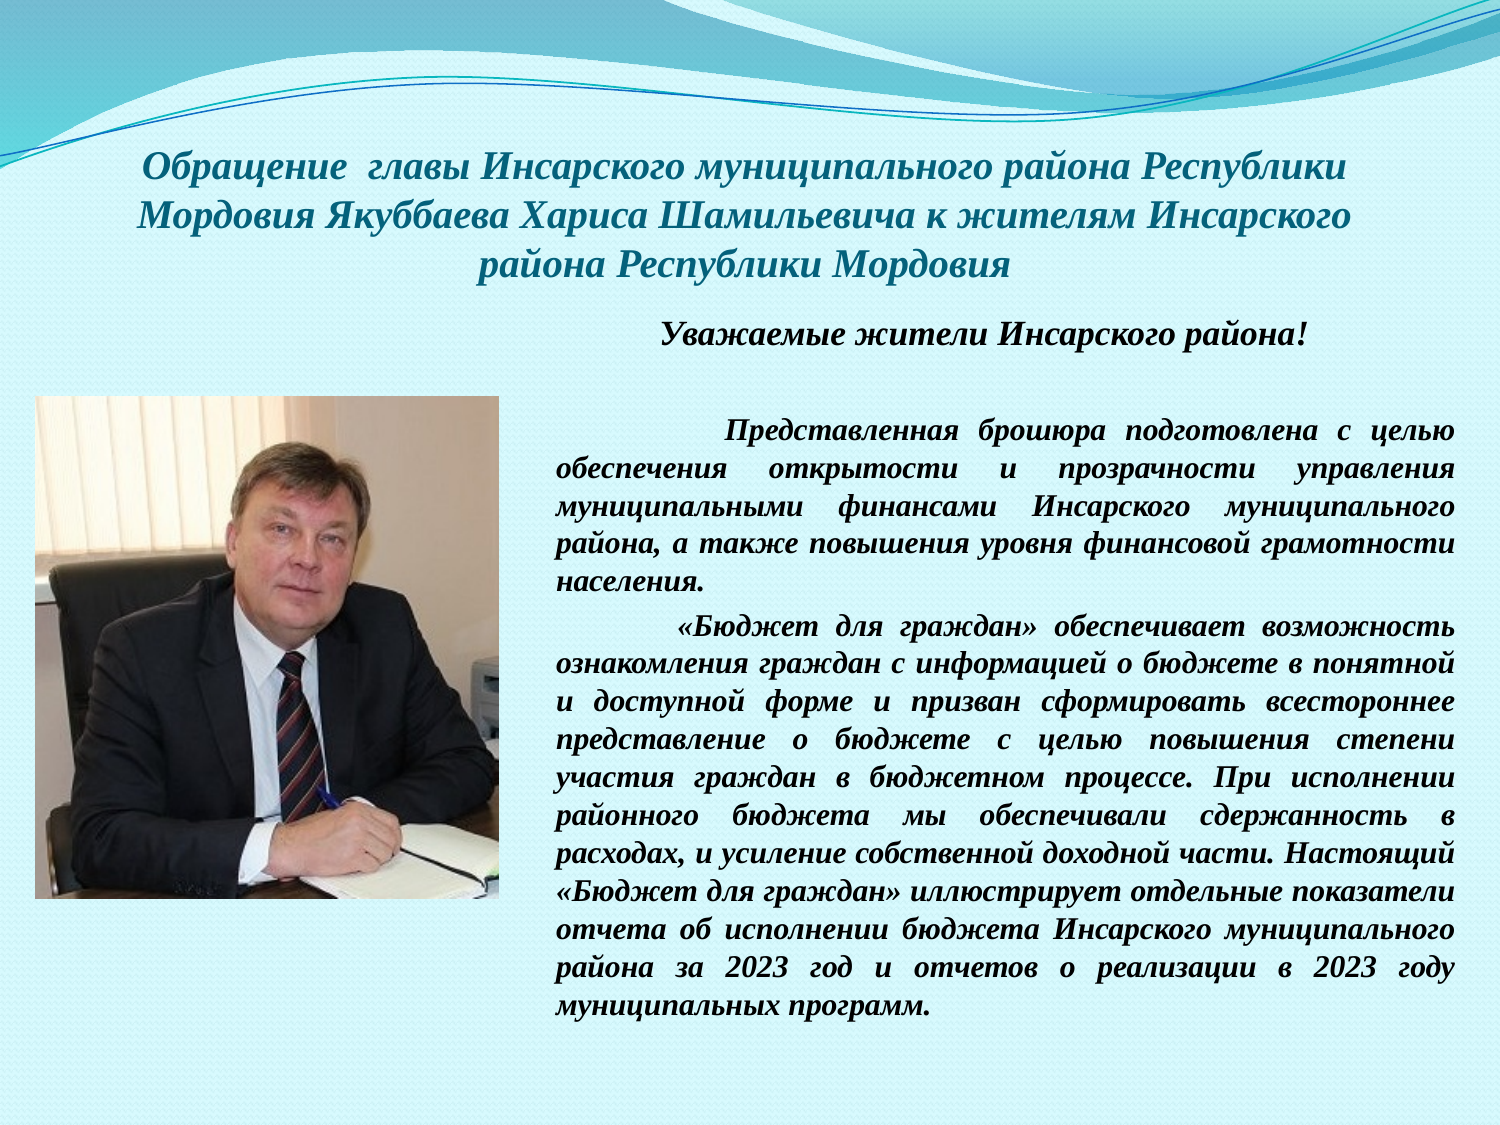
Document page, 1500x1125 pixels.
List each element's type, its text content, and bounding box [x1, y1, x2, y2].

table_cell 4,8 [498, 398, 505, 909]
title Обращение главы Инсарского муниципального района Республики Мордовия Якуббаева Хариса Шамильевича к жителям Инсарского района Республики Мордовия [70, 128, 1421, 396]
list Уважаемые жители Инсарского района! Представленная брошюра подготовлена с целью обеспечения открытости и прозрачности управления муниципальными финансами Инсарского муниципального района, а также повышения уровня финансовой грамотности населения. «Бюджет для граждан» обеспечивает возможность ознакомления граждан с информацией о бюджете в понятной и доступной форме и призван сформировать всестороннее представление о бюджете с целью повышения степени участия граждан в бюджетном процессе. При исполнении районного бюджета мы обеспечивали сдержанность в расходах, и усиление собственной доходной части. Настоящий «Бюджет для граждан» иллюстрирует отдельные показатели отчета об исполнении бюджета Инсарского муниципального района за 2023 год и отчетов о реализации в 2023 году муниципальных программ. [498, 302, 1471, 1071]
picture [35, 396, 499, 899]
